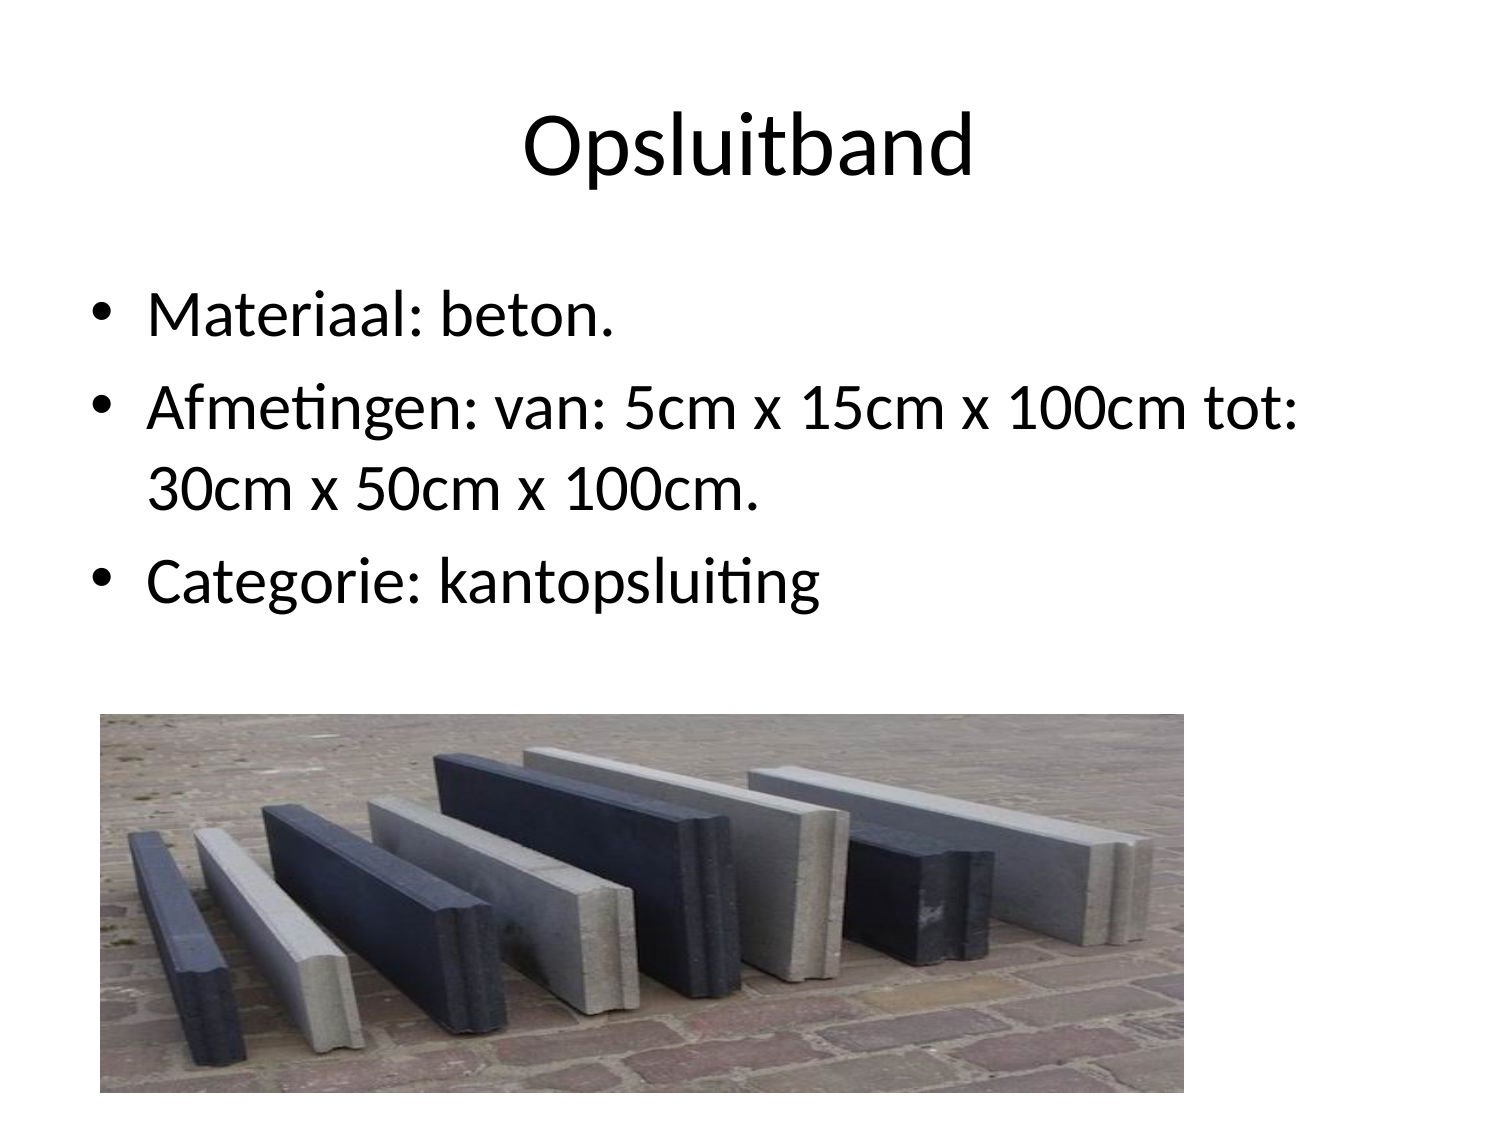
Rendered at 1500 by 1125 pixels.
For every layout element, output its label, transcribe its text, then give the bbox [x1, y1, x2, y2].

title Opsluitband [75, 45, 1425, 233]
picture [100, 714, 1185, 1094]
list Materiaal: beton. Afmetingen: van: 5cm x 15cm x 100cm tot: 30cm x 50cm x 100cm. Categorie: kantopsluiting [75, 262, 1425, 1005]
